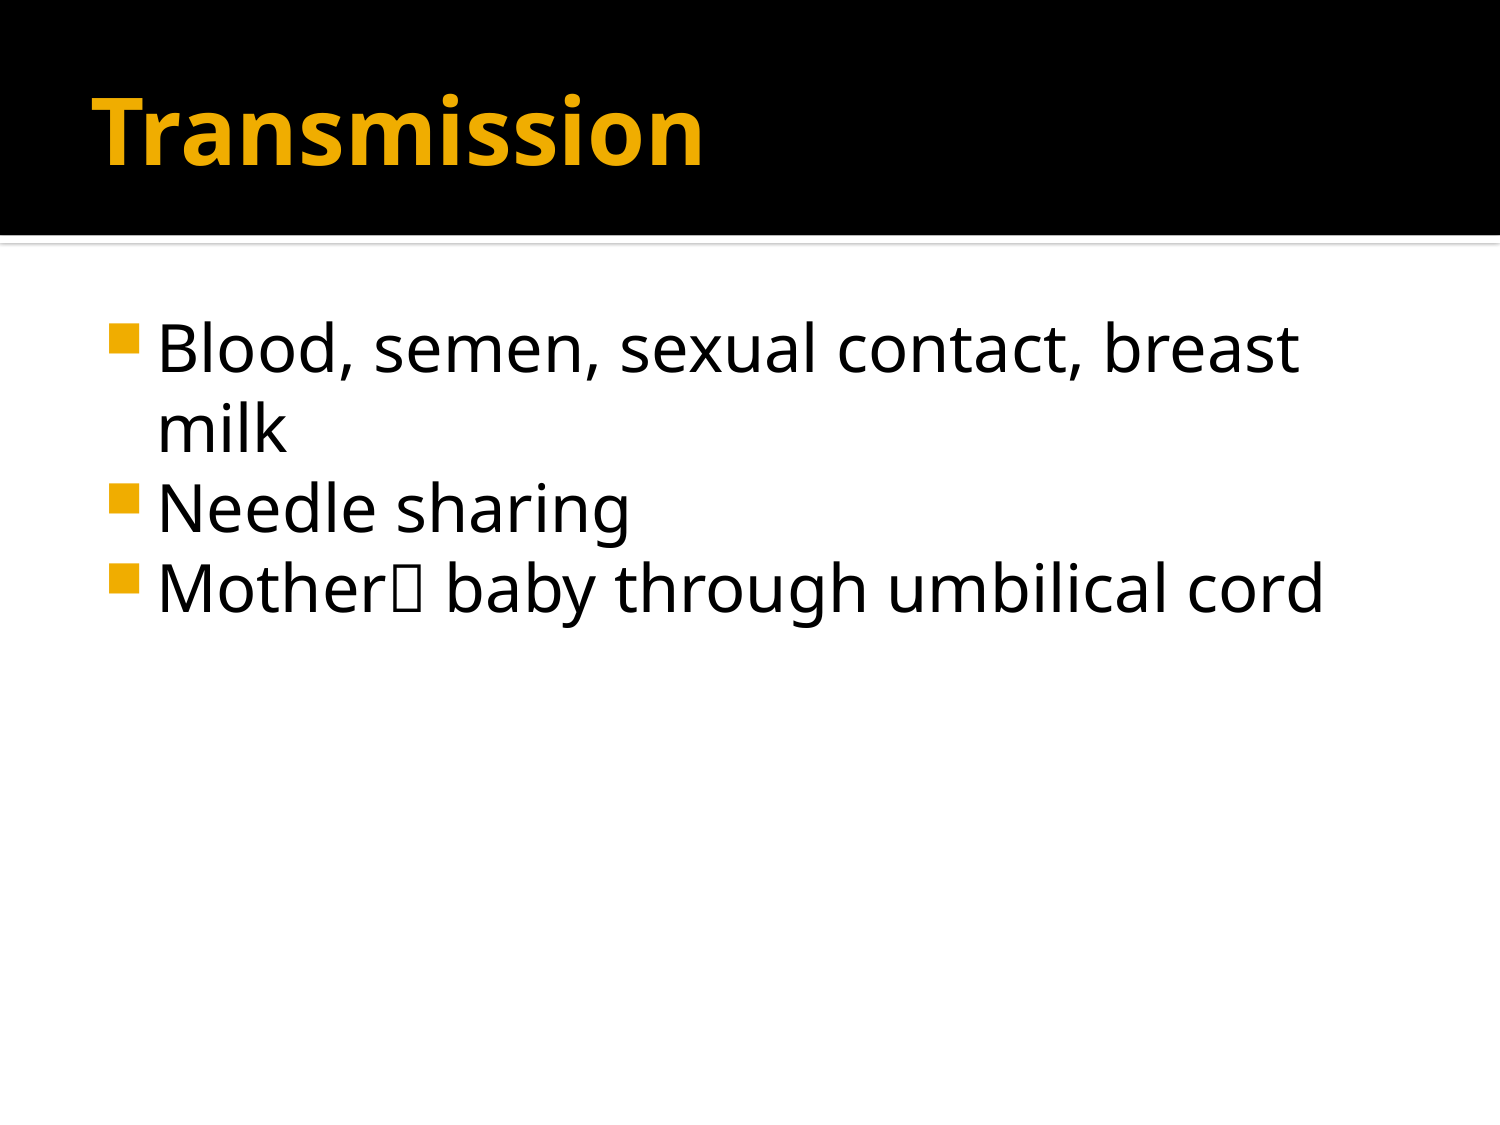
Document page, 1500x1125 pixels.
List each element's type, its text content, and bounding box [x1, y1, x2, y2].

list Blood, semen, sexual contact, breast milk Needle sharing Mother baby through umbilical cord [75, 291, 1425, 1050]
title Transmission [75, 25, 1425, 231]
